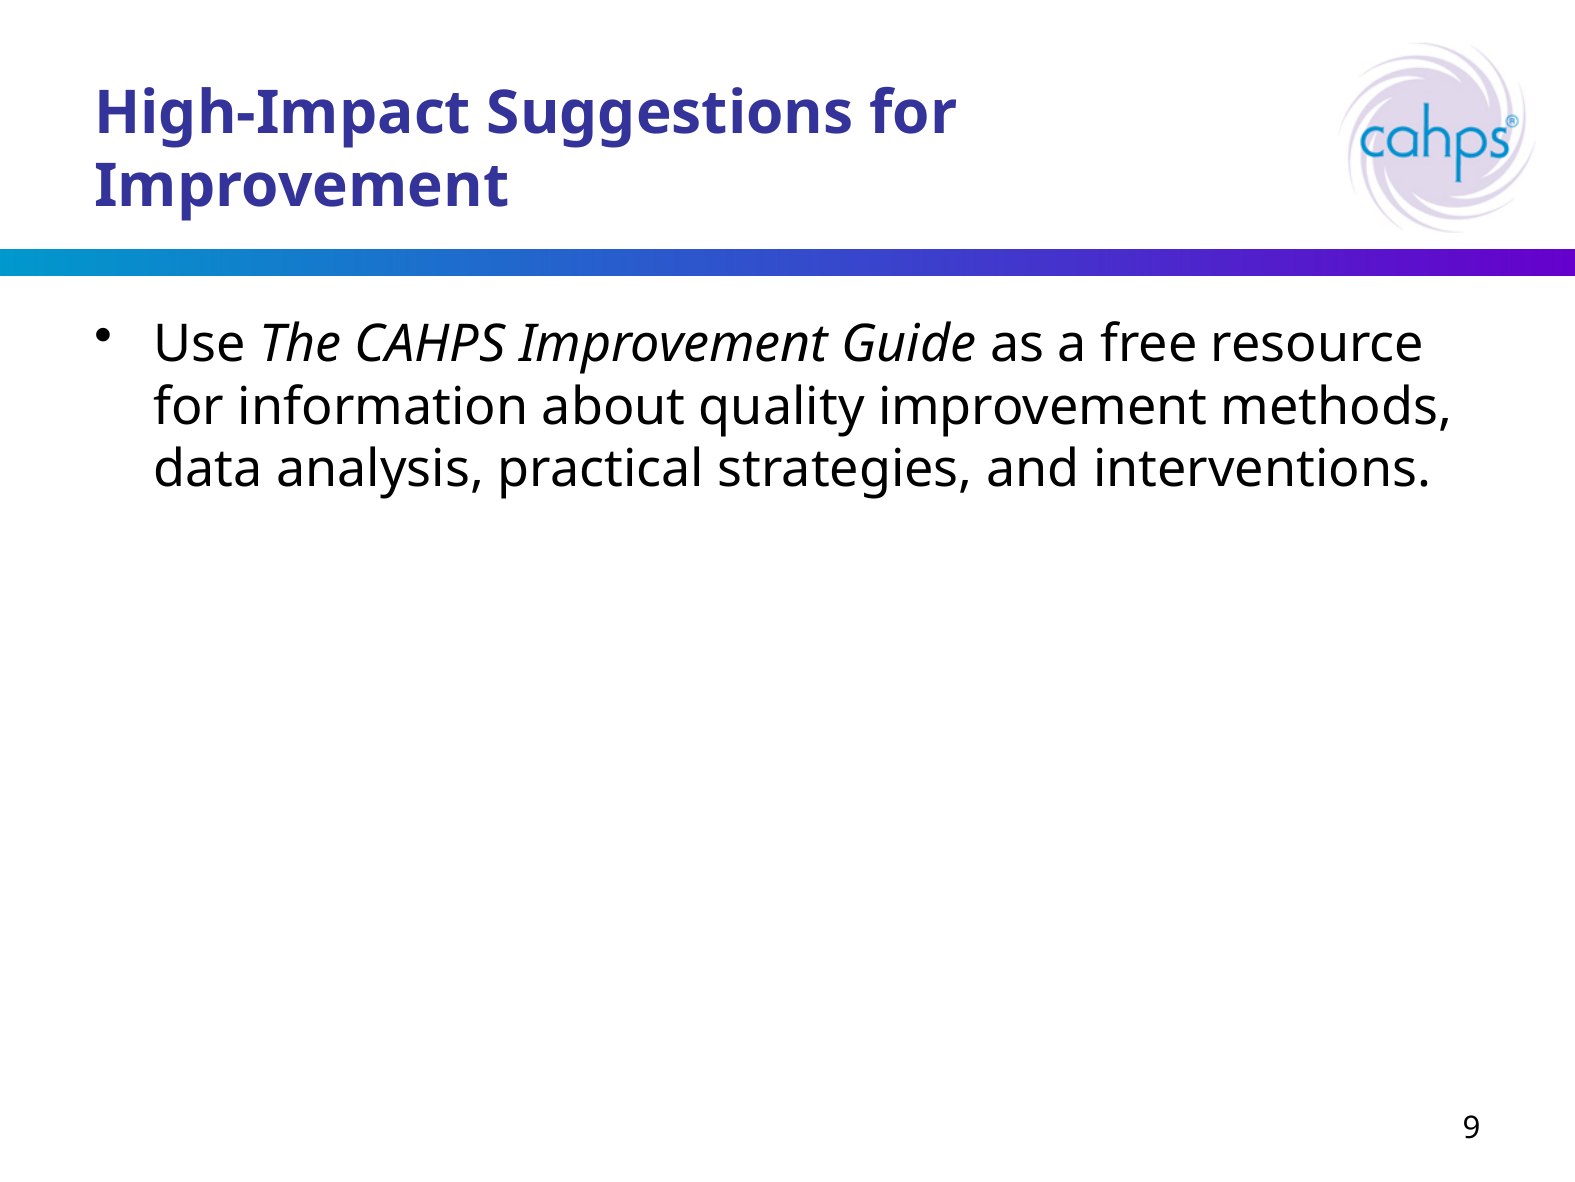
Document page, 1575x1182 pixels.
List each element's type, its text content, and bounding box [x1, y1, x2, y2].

title High-Impact Suggestions for Improvement [78, 47, 1339, 245]
list Use The CAHPS Improvement Guide as a free resource for information about quality improvement methods, data analysis, practical strategies, and interventions. [78, 301, 1497, 1056]
picture [1338, 39, 1536, 237]
slide_number 9 [1128, 1099, 1497, 1182]
